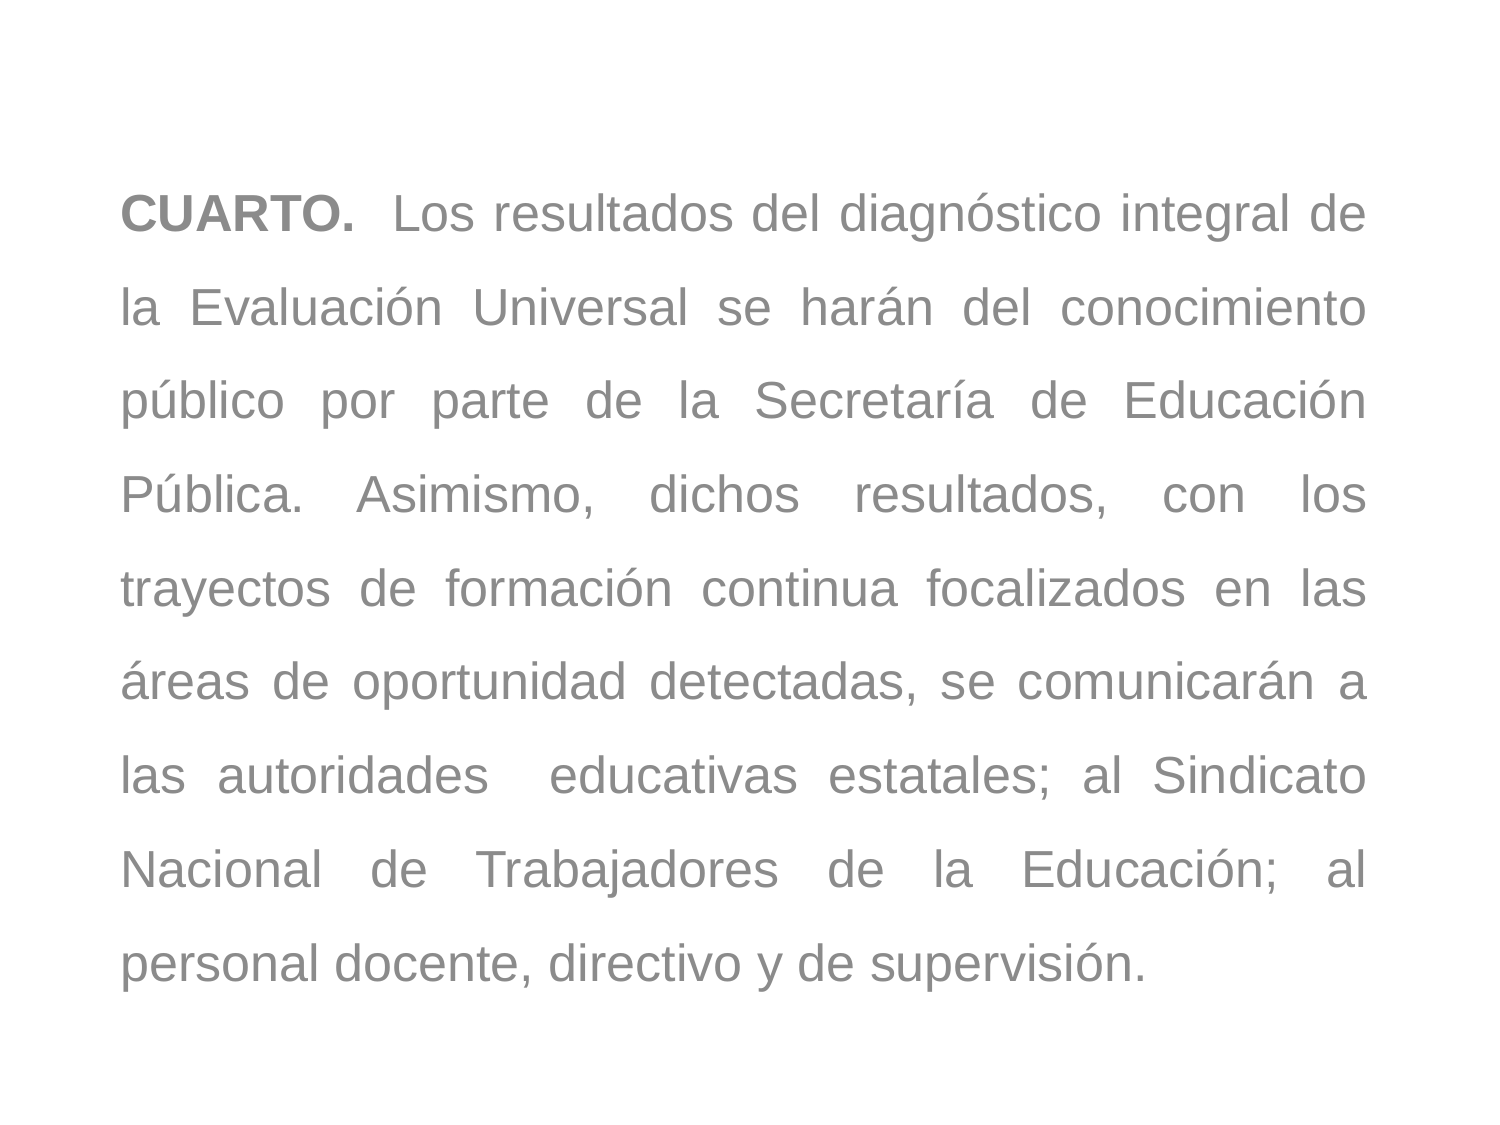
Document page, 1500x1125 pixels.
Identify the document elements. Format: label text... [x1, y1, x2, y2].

subtitle CUARTO. Los resultados del diagnóstico integral de la Evaluación Universal se harán del conocimiento público por parte de la Secretaría de Educación Pública. Asimismo, dichos resultados, con los trayectos de formación continua focalizados en las áreas de oportunidad detectadas, se comunicarán a las autoridades educativas estatales; al Sindicato Nacional de Trabajadores de la Educación; al personal docente, directivo y de supervisión. [105, 140, 1383, 1043]
